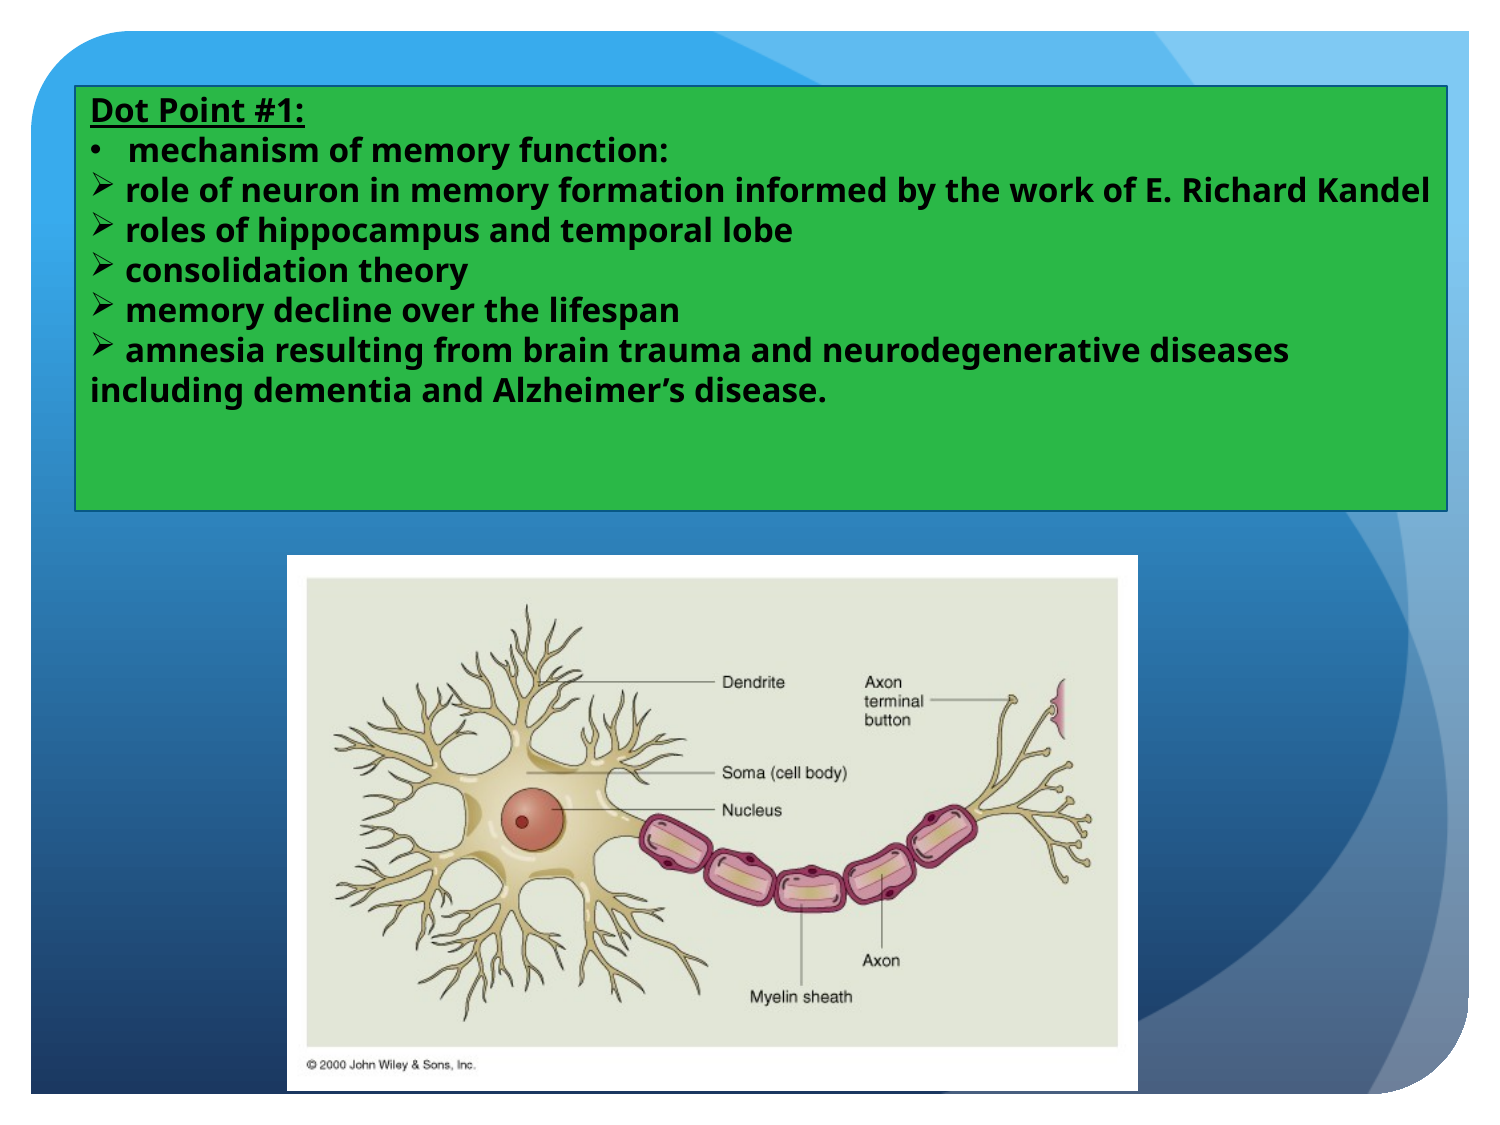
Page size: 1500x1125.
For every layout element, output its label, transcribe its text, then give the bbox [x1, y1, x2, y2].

text_box [74, 85, 1448, 512]
picture [24, 30, 1473, 1094]
text_box Dot Point #1: mechanism of memory function: role of neuron in memory formation informed by the work of E. Richard Kandel roles of hippocampus and temporal lobe consolidation theory memory decline over the lifespan amnesia resulting from brain trauma and neurodegenerative diseases including dementia and Alzheimer’s disease. [75, 81, 1450, 506]
